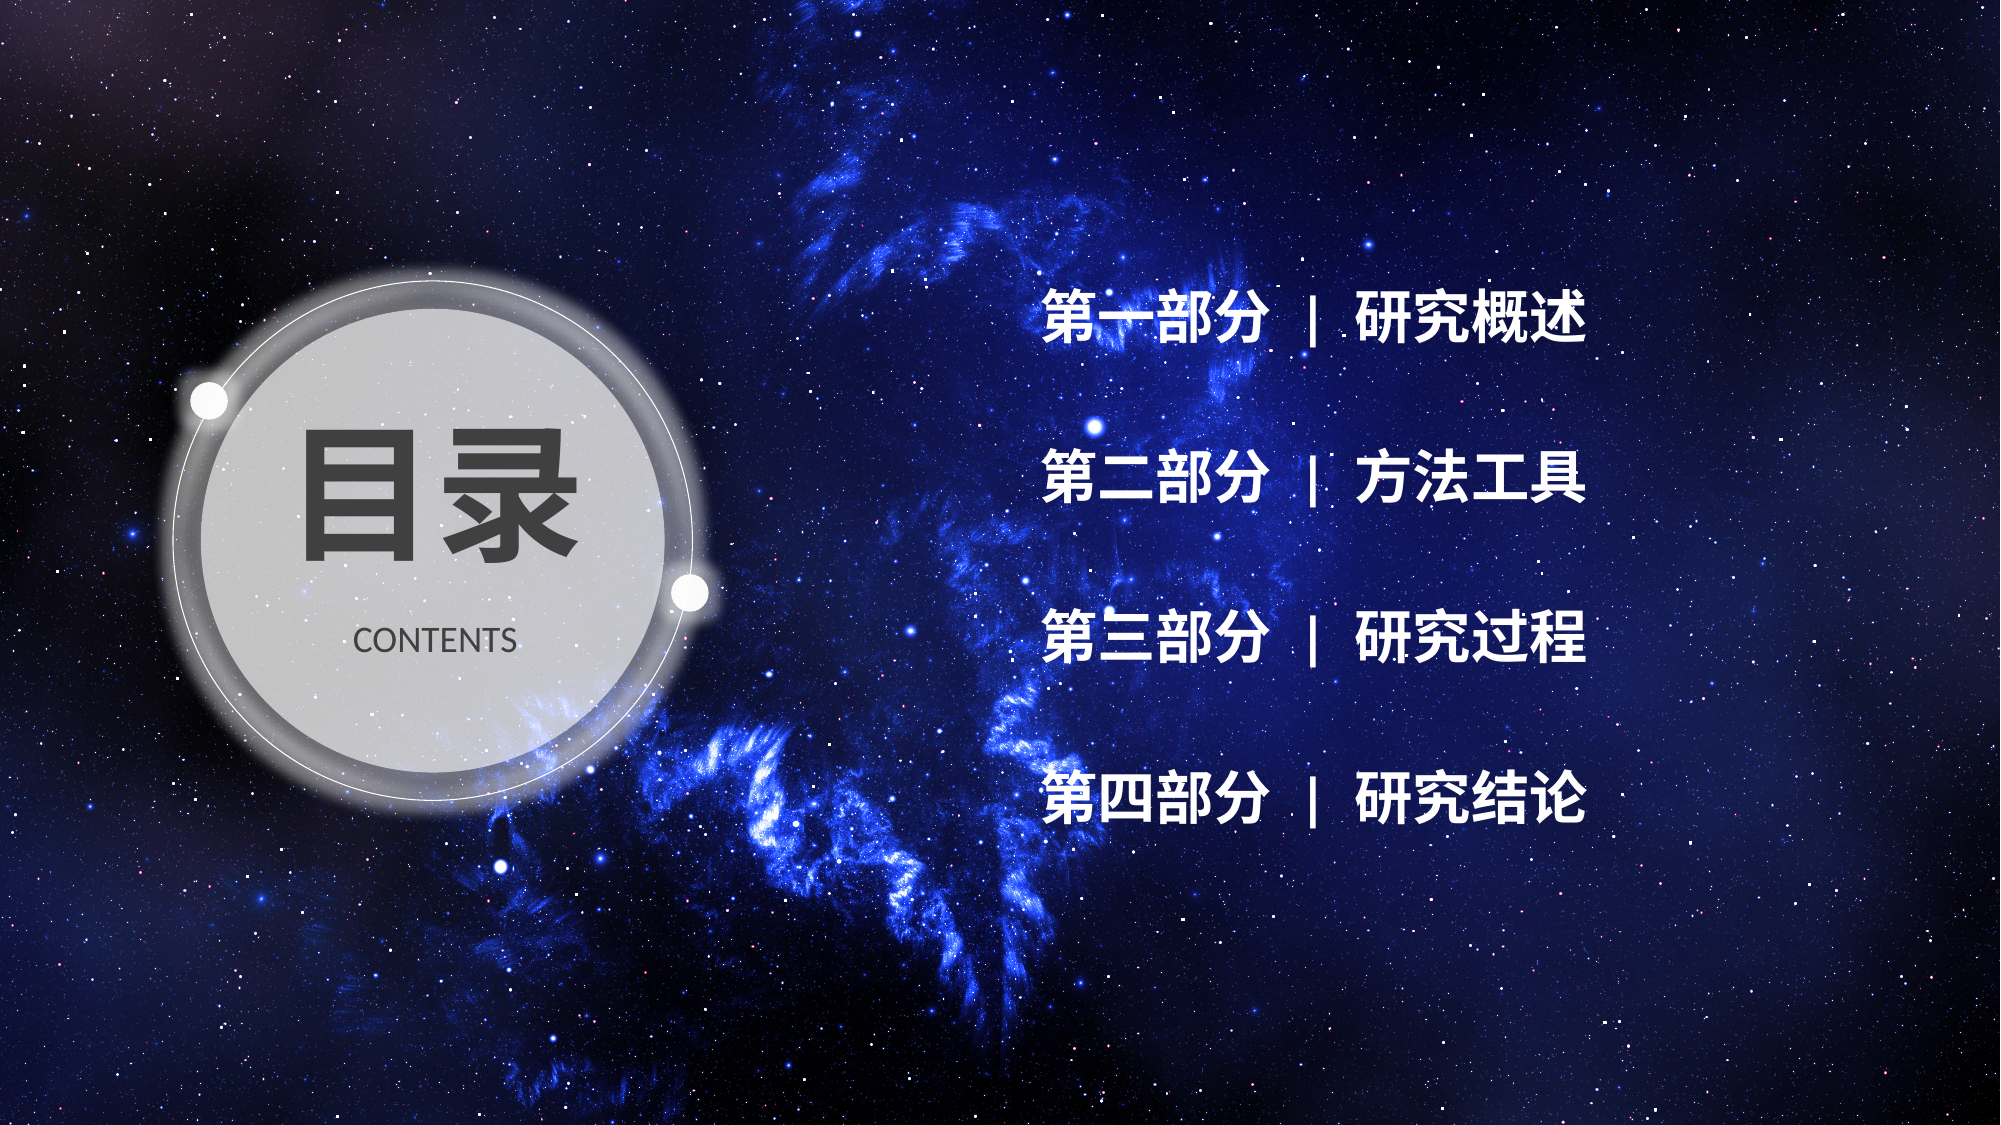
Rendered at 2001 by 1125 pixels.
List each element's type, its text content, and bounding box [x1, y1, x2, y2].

list 第一部分 | 研究概述 [1024, 267, 1800, 373]
list 第三部分 | 研究过程 [1024, 587, 1800, 693]
list 目录 [220, 393, 651, 609]
list 第四部分 | 研究结论 [1024, 747, 1800, 853]
list CONTENTS [220, 612, 651, 685]
text_box 4 [163, 271, 718, 811]
picture [0, 0, 2000, 1125]
list 第二部分 | 方法工具 [1024, 427, 1800, 533]
